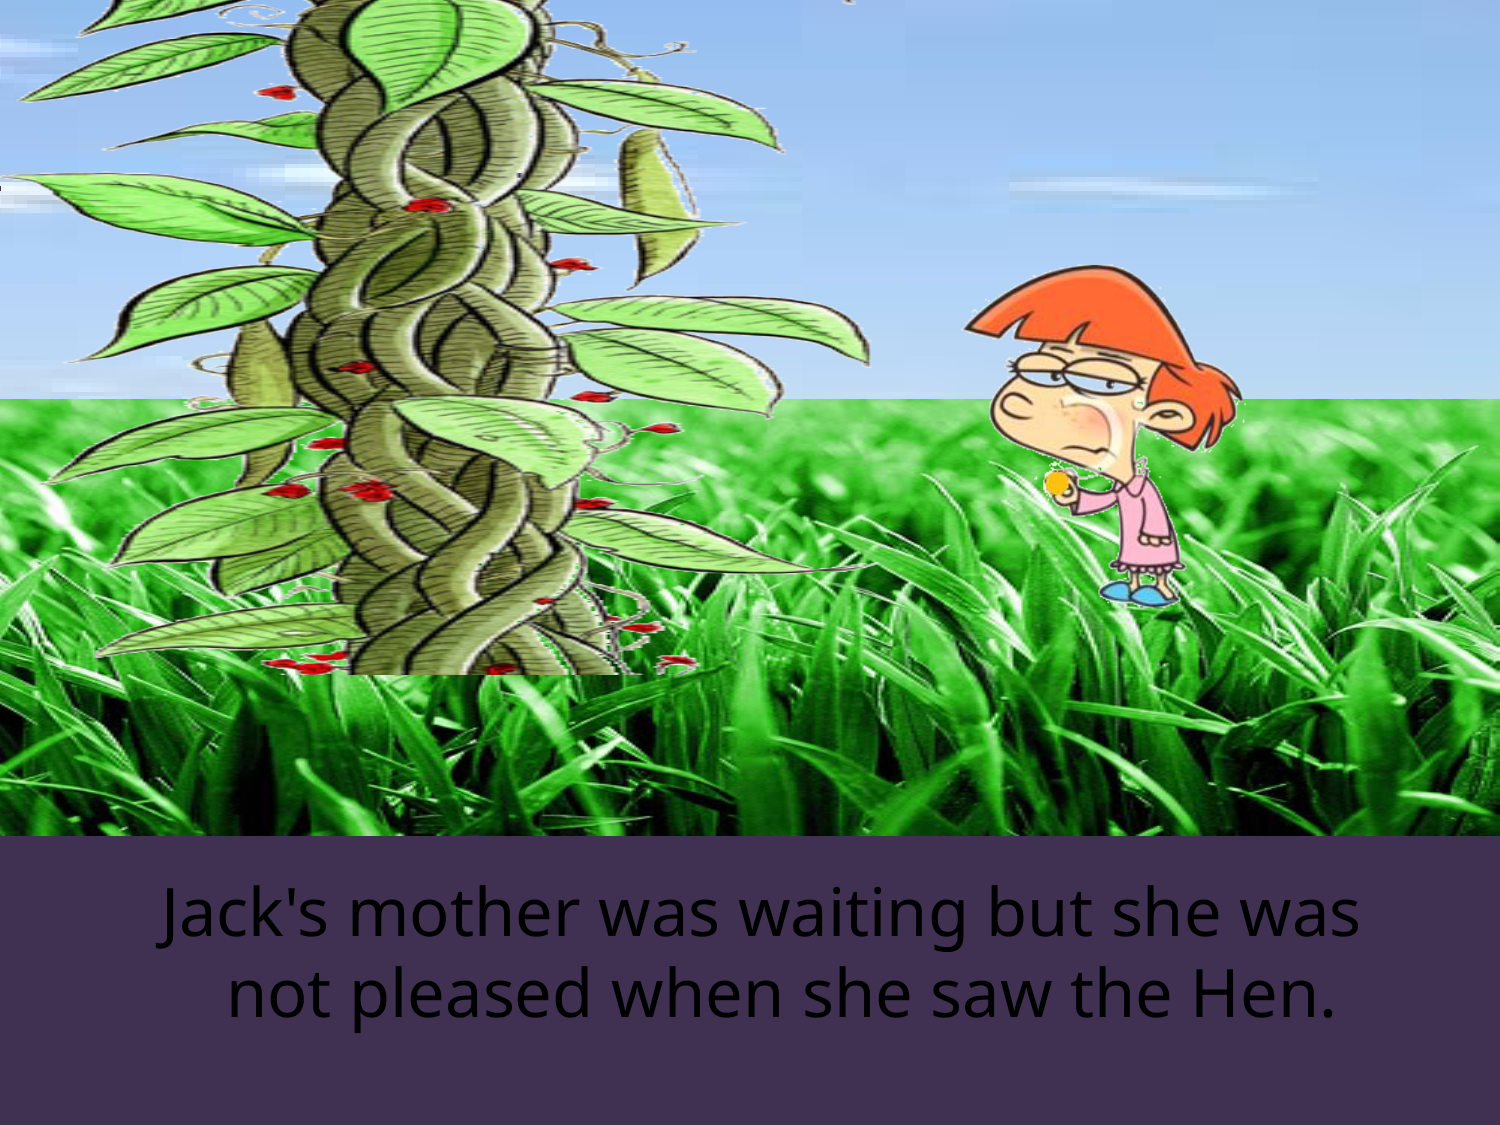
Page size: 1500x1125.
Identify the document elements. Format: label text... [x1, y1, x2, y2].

list Jack's mother was waiting but she was not pleased when she saw the Hen. [87, 862, 1438, 1093]
picture [0, 0, 1500, 837]
